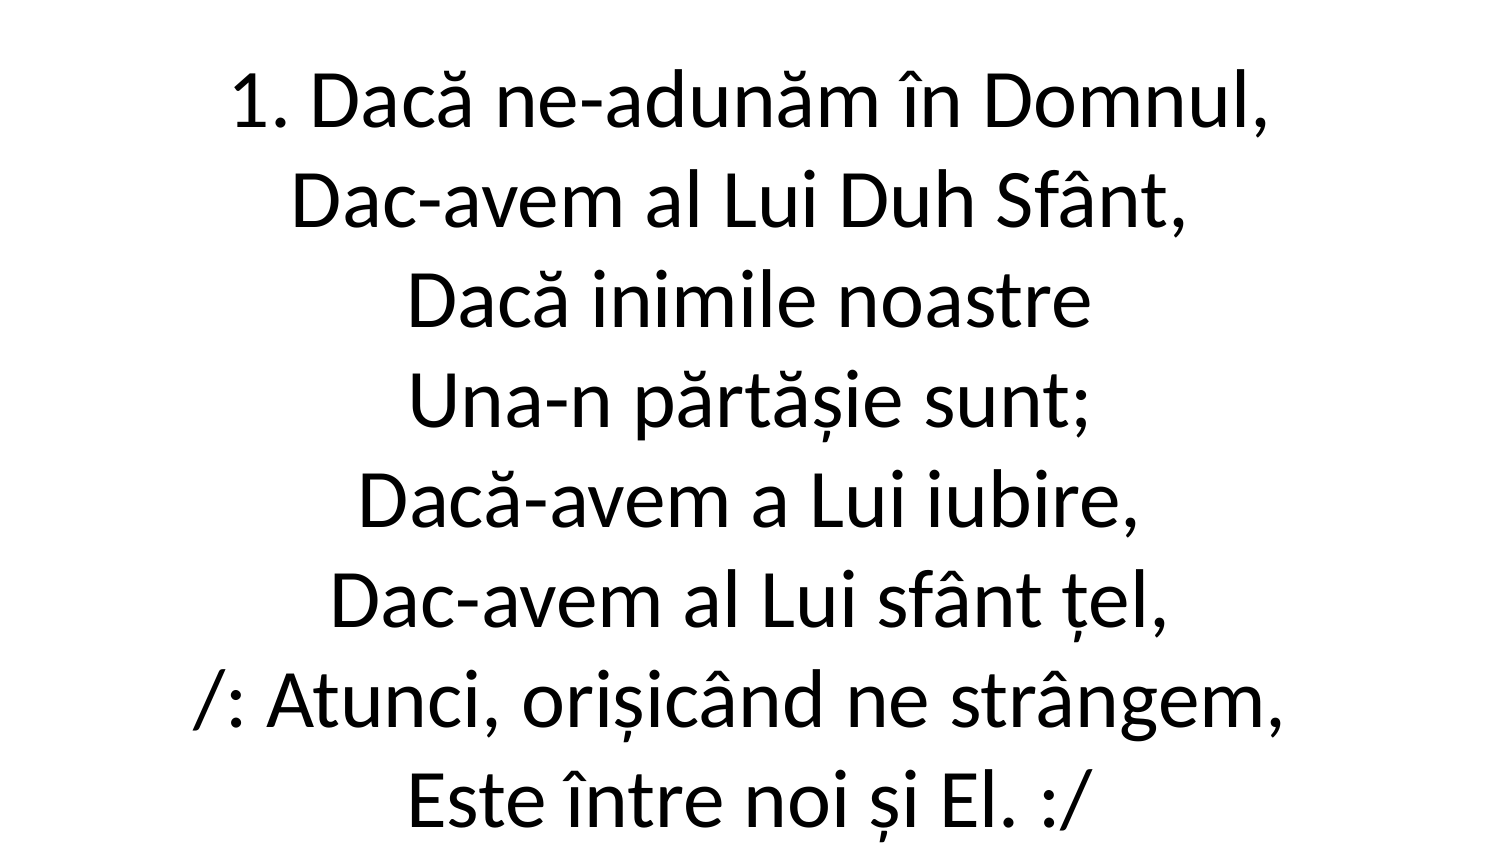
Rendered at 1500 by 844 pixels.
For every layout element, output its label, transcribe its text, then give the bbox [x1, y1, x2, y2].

text_box 1. Dacă ne-adunăm în Domnul, Dac-avem al Lui Duh Sfânt, Dacă inimile noastre Una-n părtășie sunt; Dacă-avem a Lui iubire, Dac-avem al Lui sfânt țel, /: Atunci, orișicând ne strângem, Este între noi și El. :/ [178, 0, 1322, 844]
